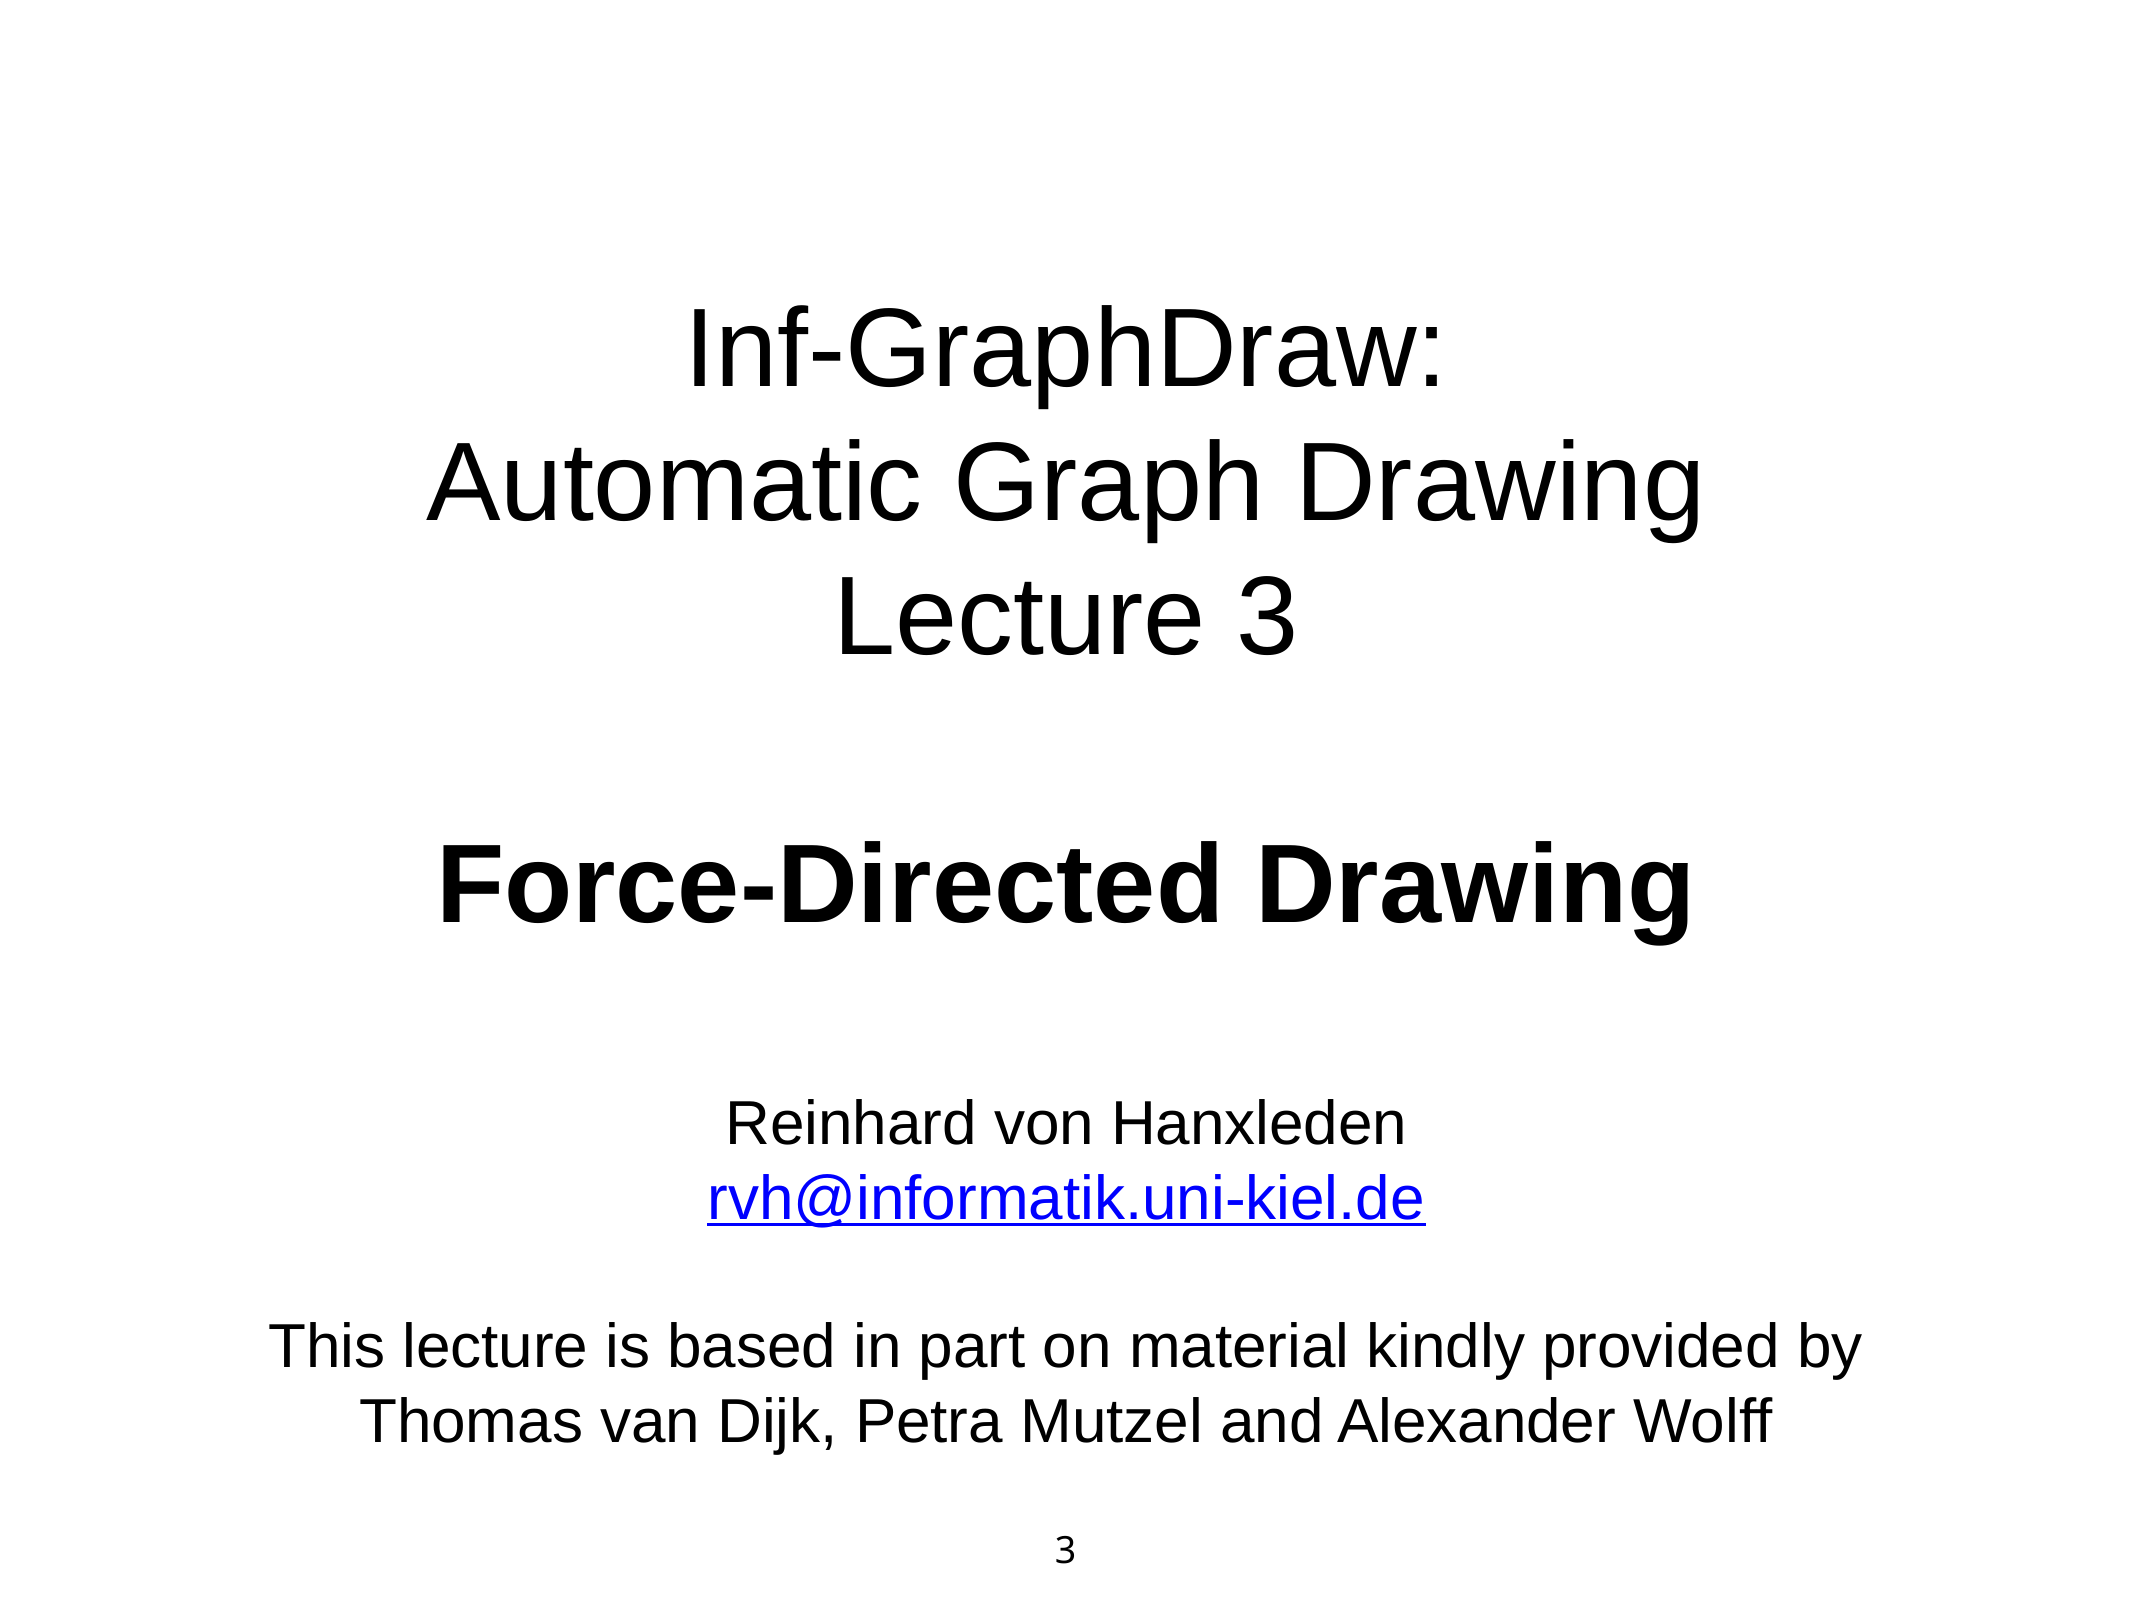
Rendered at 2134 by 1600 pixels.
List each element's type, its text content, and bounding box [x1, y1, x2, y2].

subtitle Reinhard von Hanxleden rvh@informatik.uni-kiel.de This lecture is based in part on material kindly provided by Thomas van Dijk, Petra Mutzel and Alexander Wolff [207, 1074, 1926, 1467]
slide_number 3 [1045, 1517, 1086, 1581]
title Inf-GraphDraw: Automatic Graph Drawing Lecture 3 Force-Directed Drawing [37, 196, 2096, 954]
